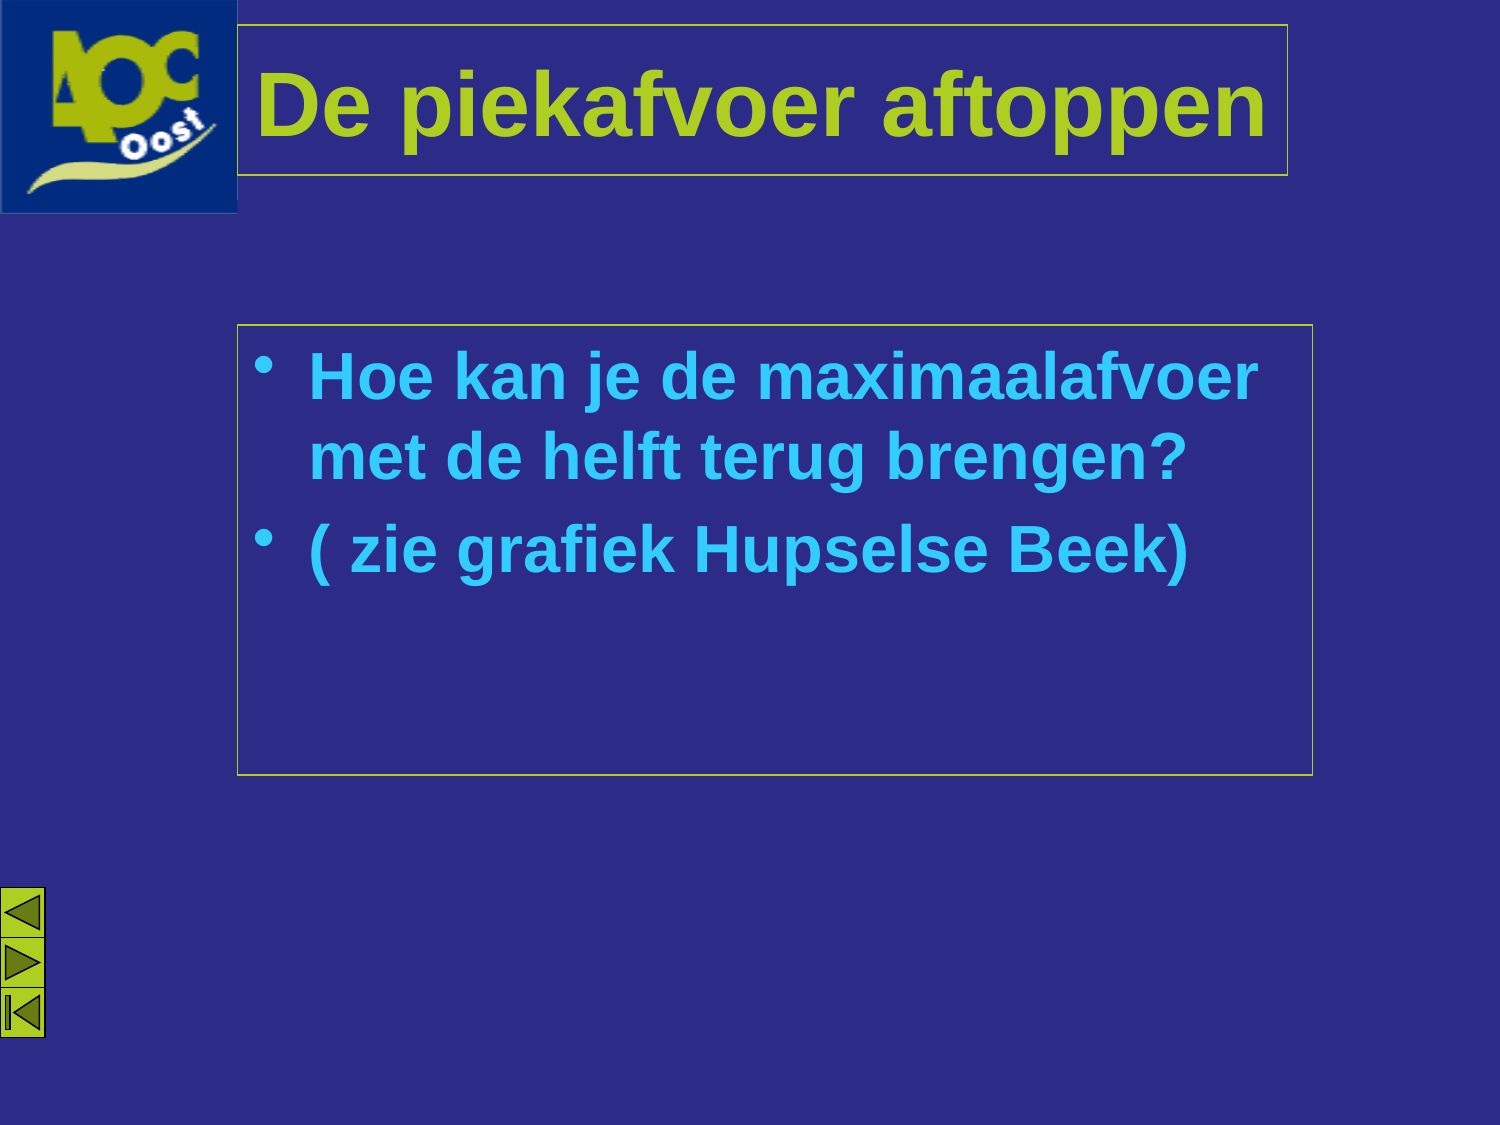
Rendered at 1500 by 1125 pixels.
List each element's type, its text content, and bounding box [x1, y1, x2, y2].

picture [0, 0, 238, 214]
title De piekafvoer aftoppen [237, 24, 1288, 176]
list Hoe kan je de maximaalafvoer met de helft terug brengen? ( zie grafiek Hupselse Beek) [237, 324, 1313, 776]
